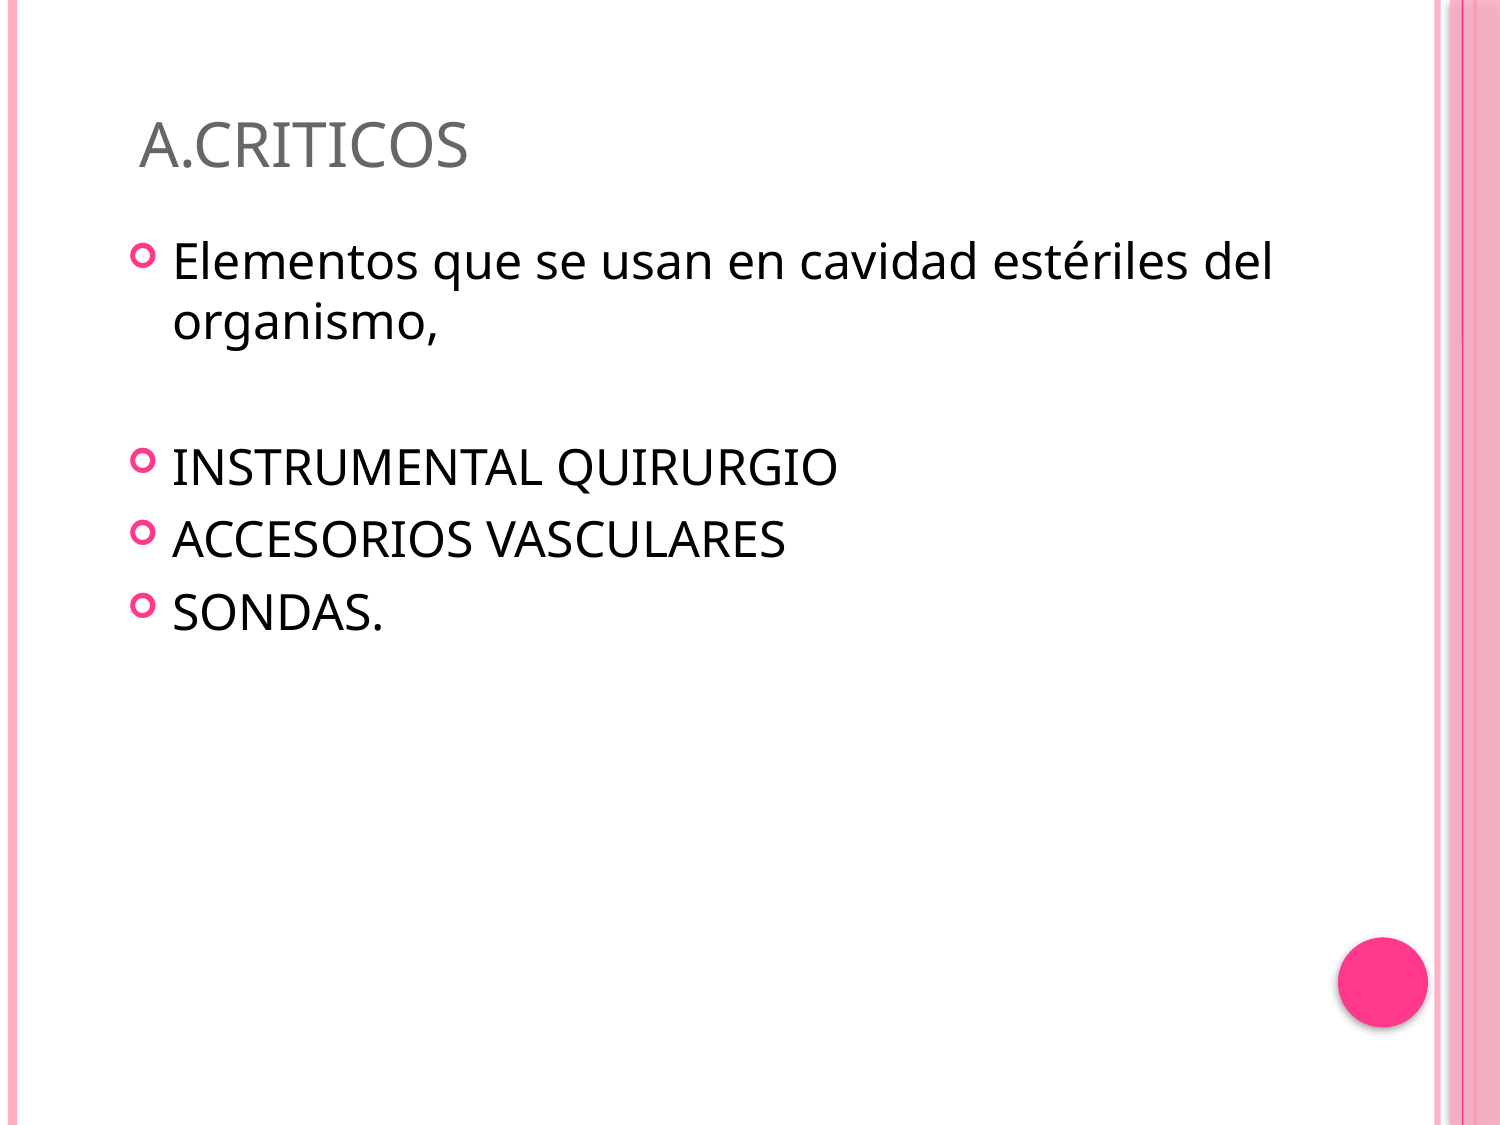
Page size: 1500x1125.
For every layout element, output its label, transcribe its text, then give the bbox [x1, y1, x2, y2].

list Elementos que se usan en cavidad estériles del organismo, INSTRUMENTAL QUIRURGIO ACCESORIOS VASCULARES SONDAS. [112, 149, 1388, 1125]
title A.CRITICOS [125, 0, 1400, 188]
